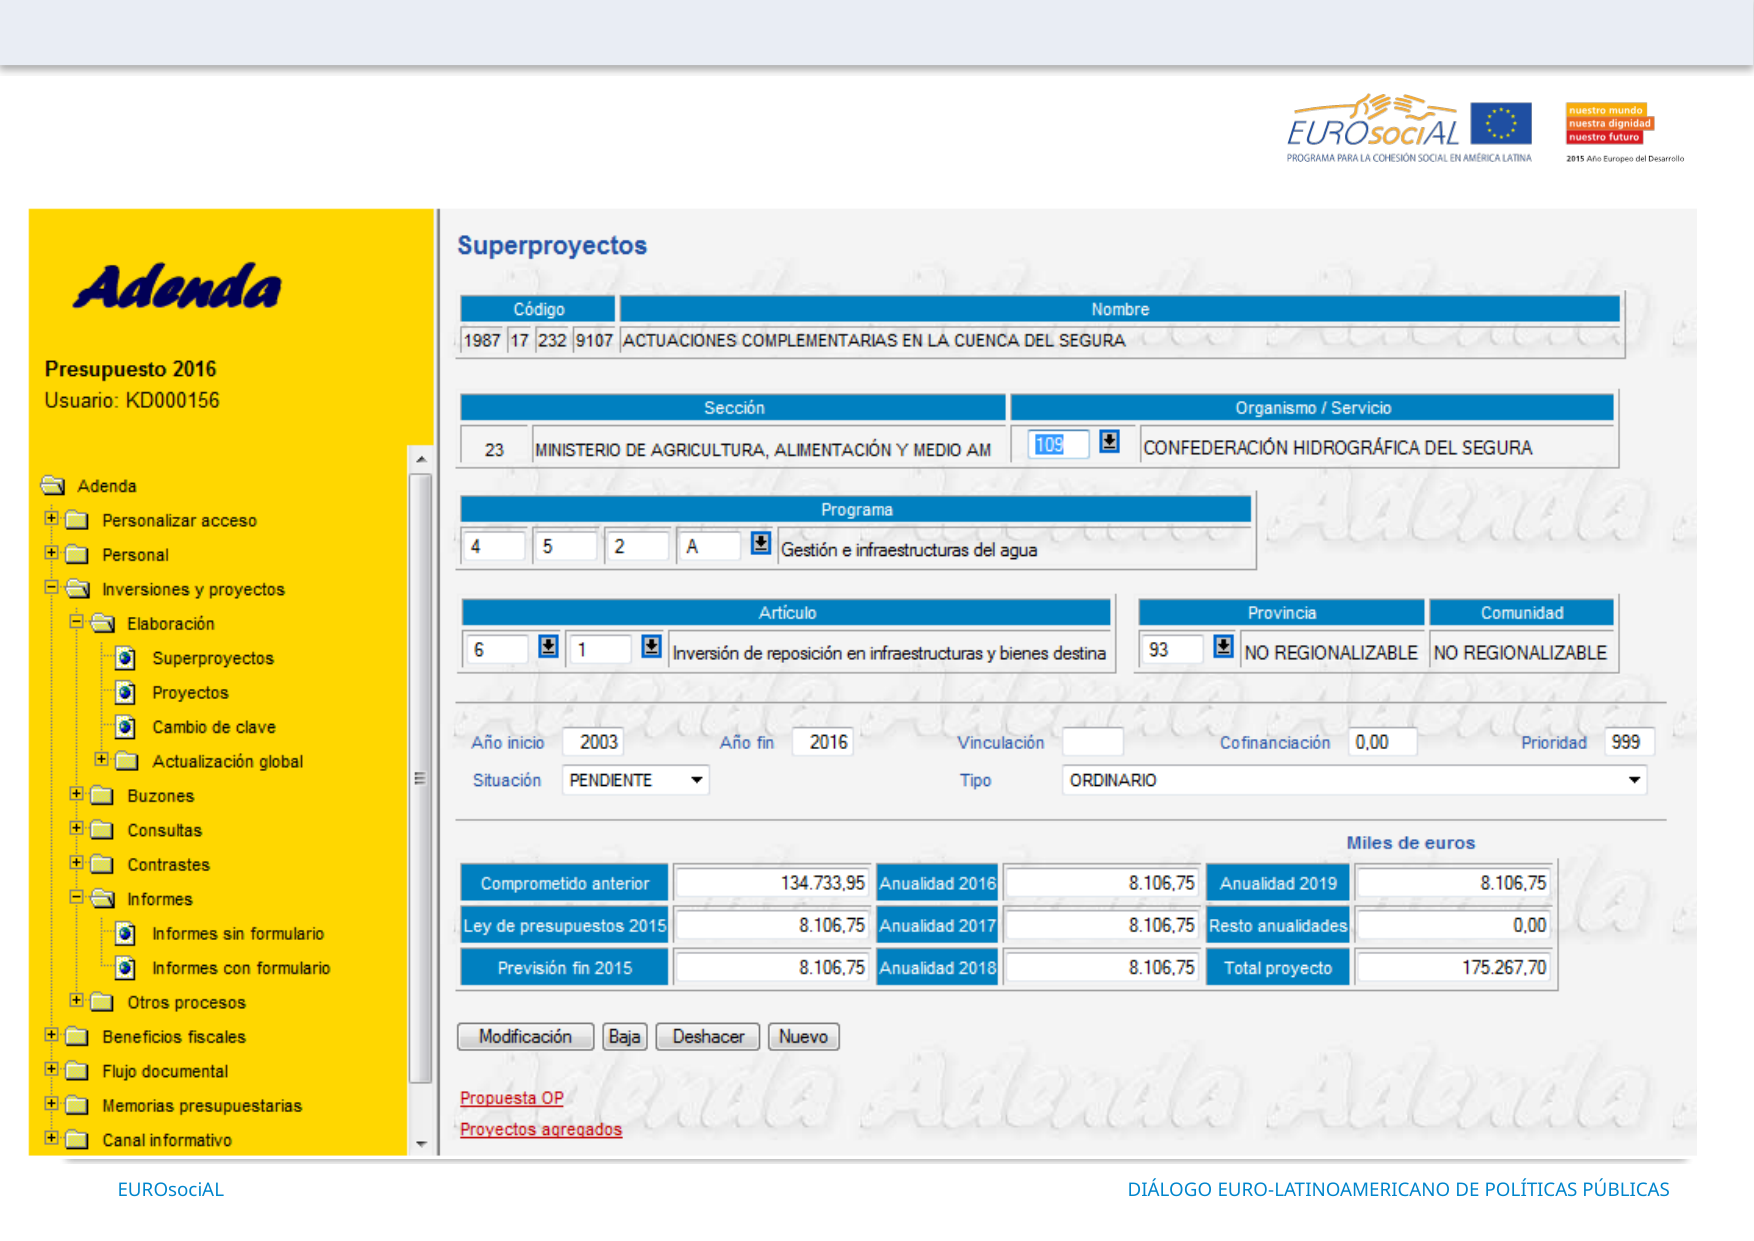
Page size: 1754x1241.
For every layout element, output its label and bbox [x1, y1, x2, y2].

picture [25, 206, 1698, 1159]
picture [1278, 88, 1692, 173]
